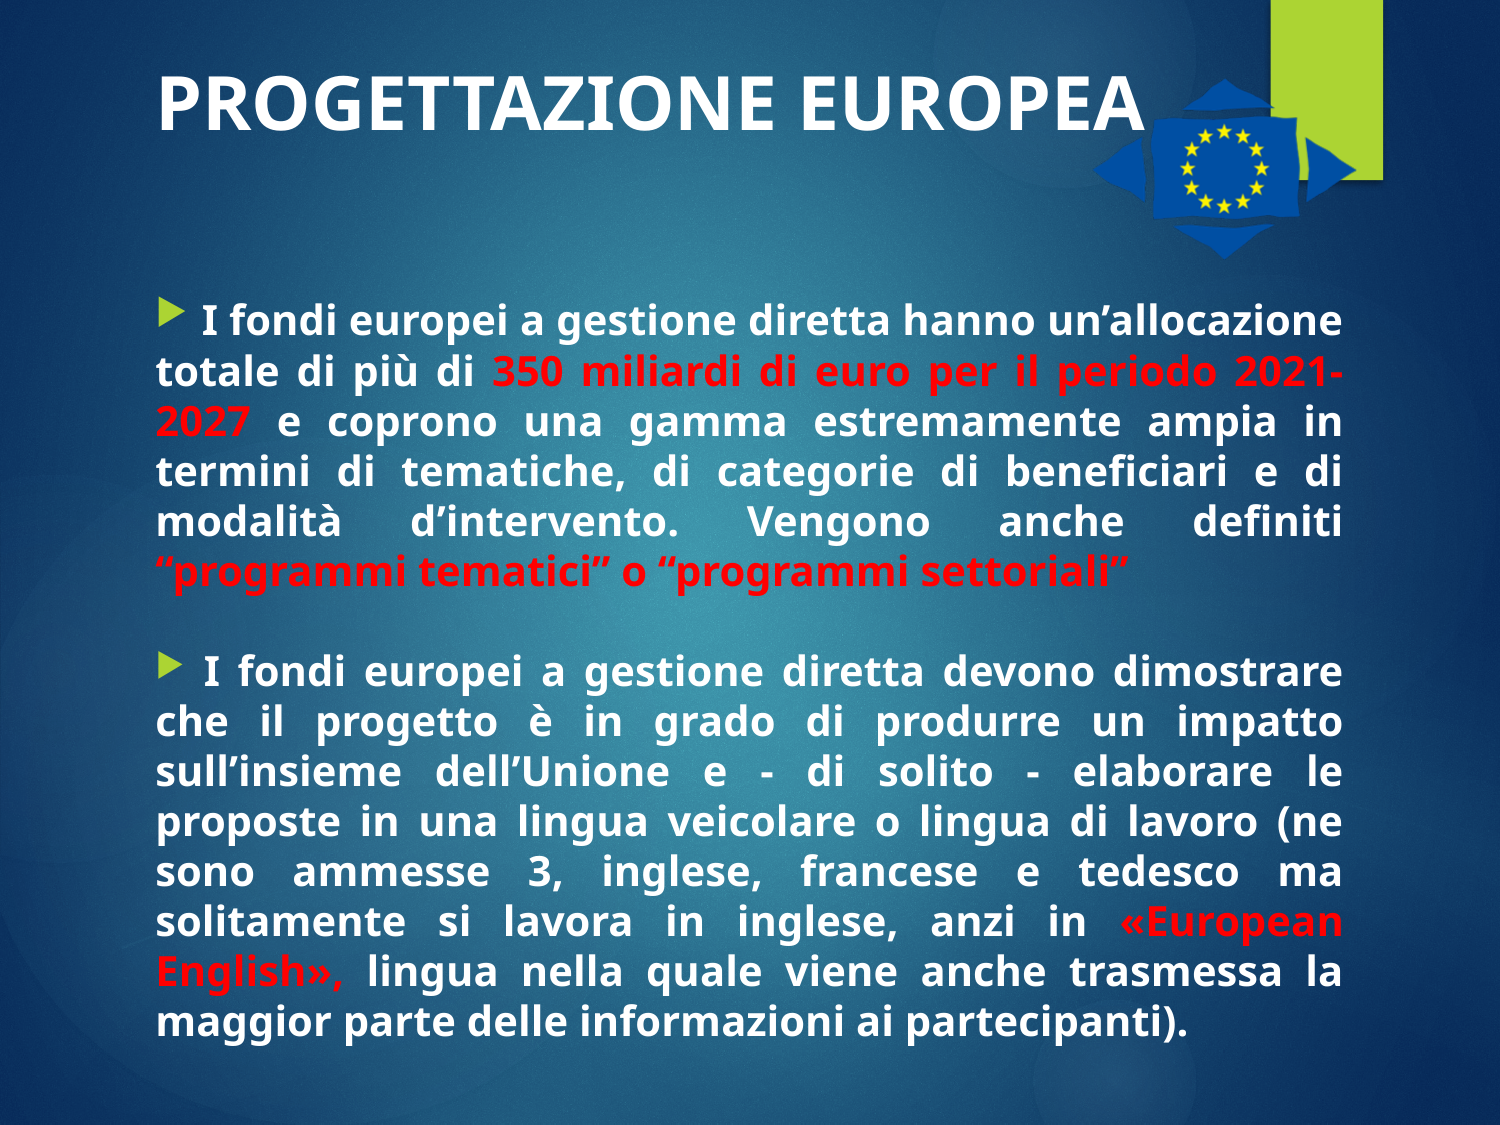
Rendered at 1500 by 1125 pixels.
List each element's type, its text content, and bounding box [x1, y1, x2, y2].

picture [1088, 76, 1360, 262]
list I fondi europei a gestione diretta hanno un’allocazione totale di più di 350 miliardi di euro per il periodo 2021-2027 e coprono una gamma estremamente ampia in termini di tematiche, di categorie di beneficiari e di modalità d’intervento. Vengono anche definiti “programmi tematici” o “programmi settoriali” I fondi europei a gestione diretta devono dimostrare che il progetto è in grado di produrre un impatto sull’insieme dell’Unione e - di solito - elaborare le proposte in una lingua veicolare o lingua di lavoro (ne sono ammesse 3, inglese, francese e tedesco ma solitamente si lavora in inglese, anzi in «European English», lingua nella quale viene anche trasmessa la maggior parte delle informazioni ai partecipanti). [140, 282, 1360, 1077]
title progettazione europea [140, 48, 1360, 282]
